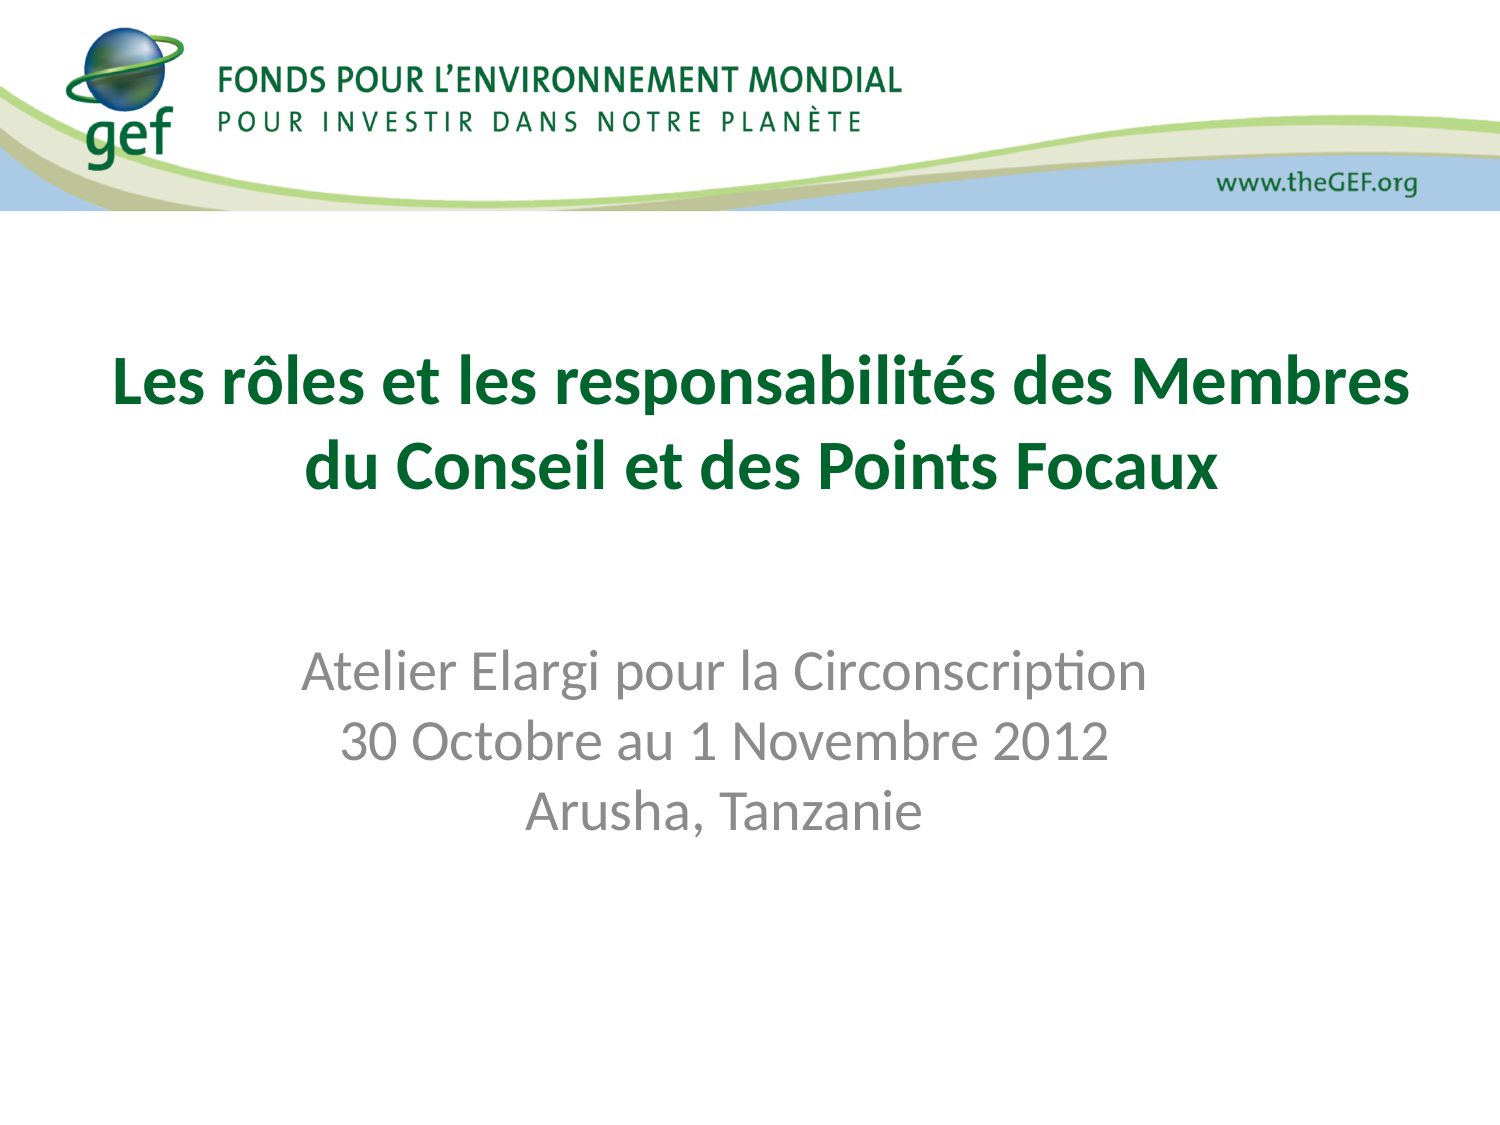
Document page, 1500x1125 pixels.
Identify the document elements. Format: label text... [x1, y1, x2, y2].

title Les rôles et les responsabilités des Membres du Conseil et des Points Focaux [87, 324, 1438, 513]
picture [0, 0, 1500, 213]
subtitle Atelier Elargi pour la Circonscription 30 Octobre au 1 Novembre 2012 Arusha, Tanzanie [249, 624, 1201, 913]
